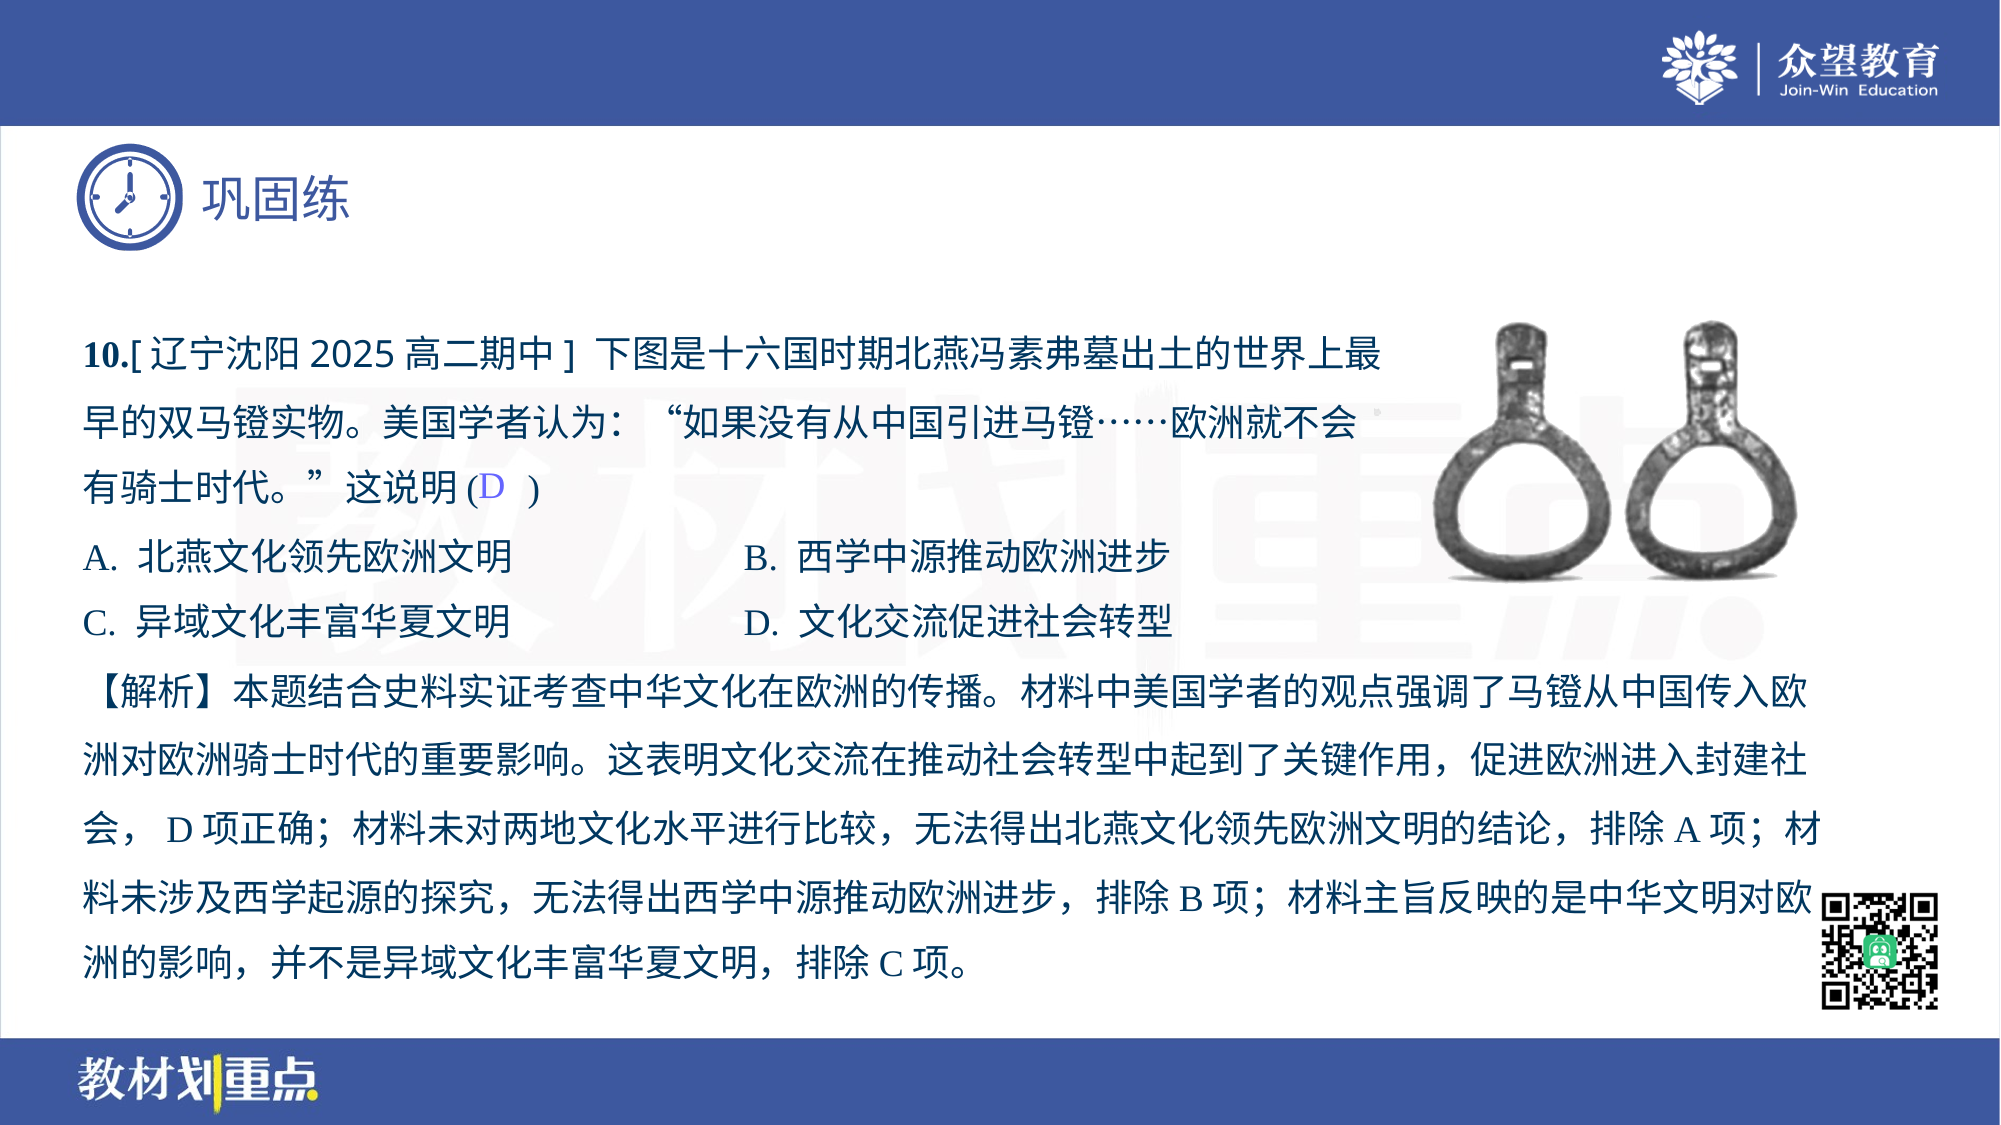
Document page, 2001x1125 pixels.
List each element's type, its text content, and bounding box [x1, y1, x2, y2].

text_box D [464, 441, 519, 500]
picture [0, 0, 2000, 1125]
text_box 【解析】本题结合史料实证考查中华文化在欧洲的传播。材料中美国学者的观点强调了马镫从中国传入欧 洲对欧洲骑士时代的重要影响。这表明文化交流在推动社会转型中起到了关键作用，促进欧洲进入封建社 会，D项正确；材料未对两地文化水平进行比较，无法得出北燕文化领先欧洲文明的结论，排除A项；材 料未涉及西学起源的探究，无法得出西学中源推动欧洲进步，排除B项；材料主旨反映的是中华文明对欧 洲的影响，并不是异域文化丰富华夏文明，排除C项。 [82, 643, 1817, 978]
text_box 10.[辽宁沈阳2025高二期中] 下图是十六国时期北燕冯素弗墓出土的世界上最 早的双马镫实物。美国学者认为：“如果没有从中国引进马镫……欧洲就不会 有骑士时代。”这说明( ) [82, 306, 1370, 502]
text_box A. 北燕文化领先欧洲文明 B. 西学中源推动欧洲进步 C. 异域文化丰富华夏文明 D. 文化交流促进社会转型 [82, 509, 1370, 636]
